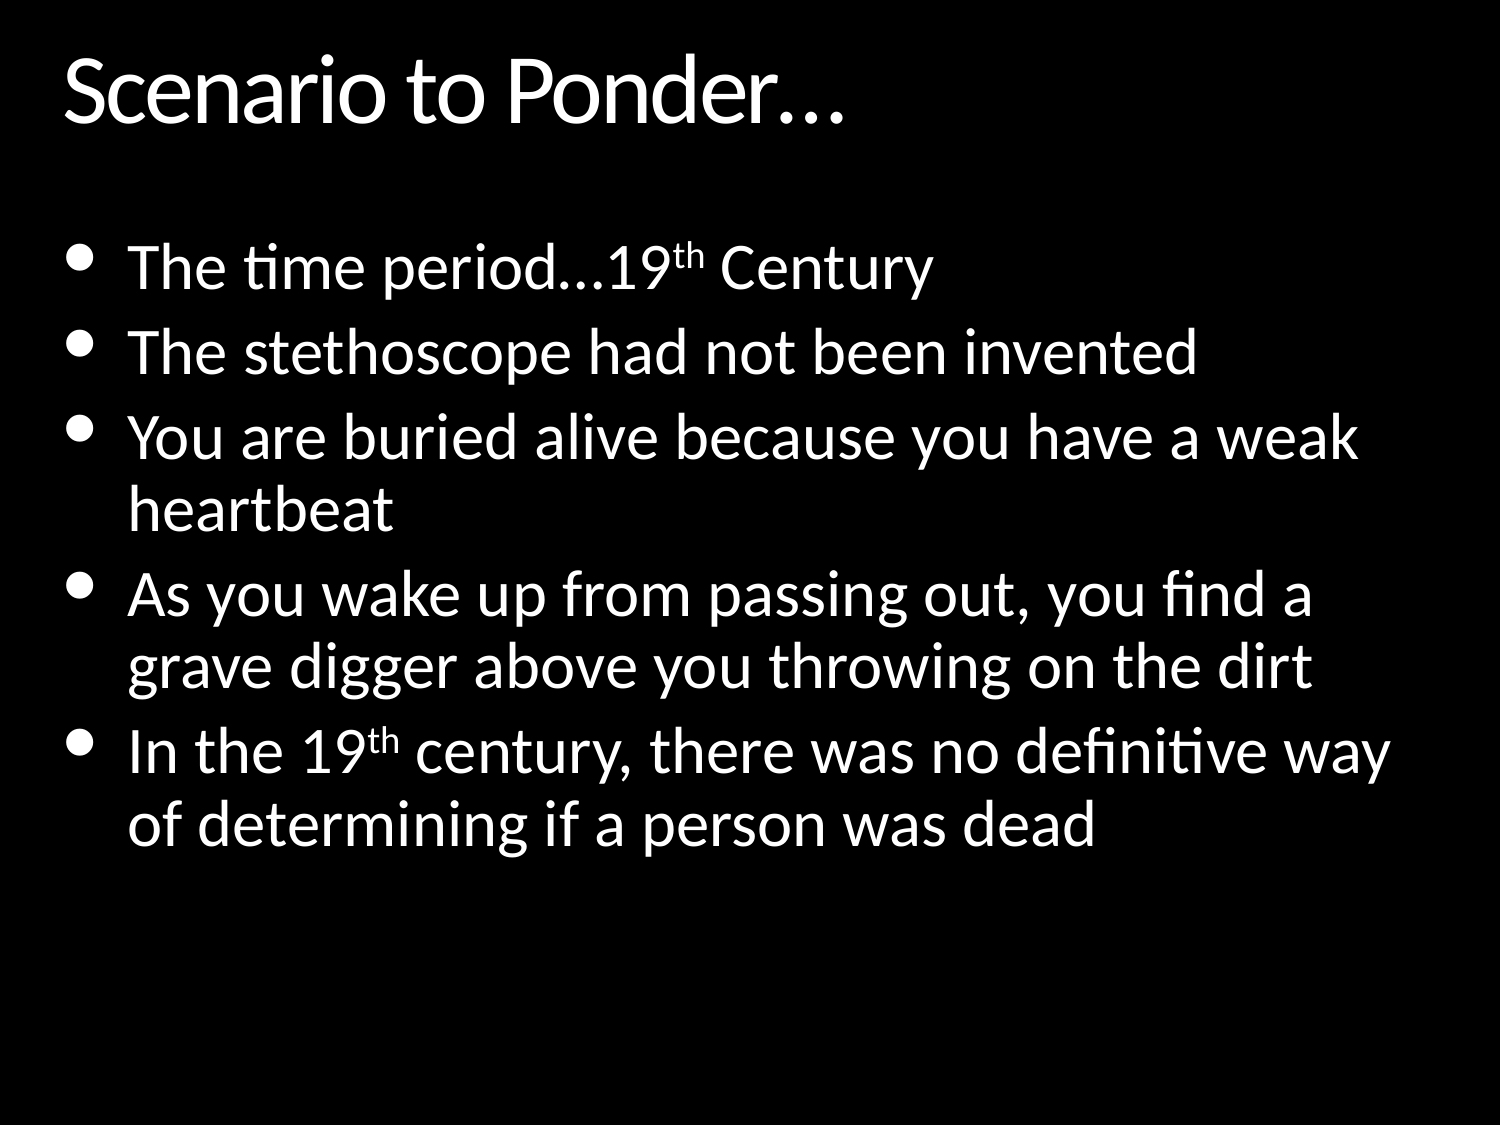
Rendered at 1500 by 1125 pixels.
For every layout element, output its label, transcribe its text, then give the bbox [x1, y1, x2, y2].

list The time period…19th Century The stethoscope had not been invented You are buried alive because you have a weak heartbeat As you wake up from passing out, you find a grave digger above you throwing on the dirt In the 19th century, there was no definitive way of determining if a person was dead [62, 231, 1438, 878]
title Scenario to Ponder… [62, 37, 1438, 147]
